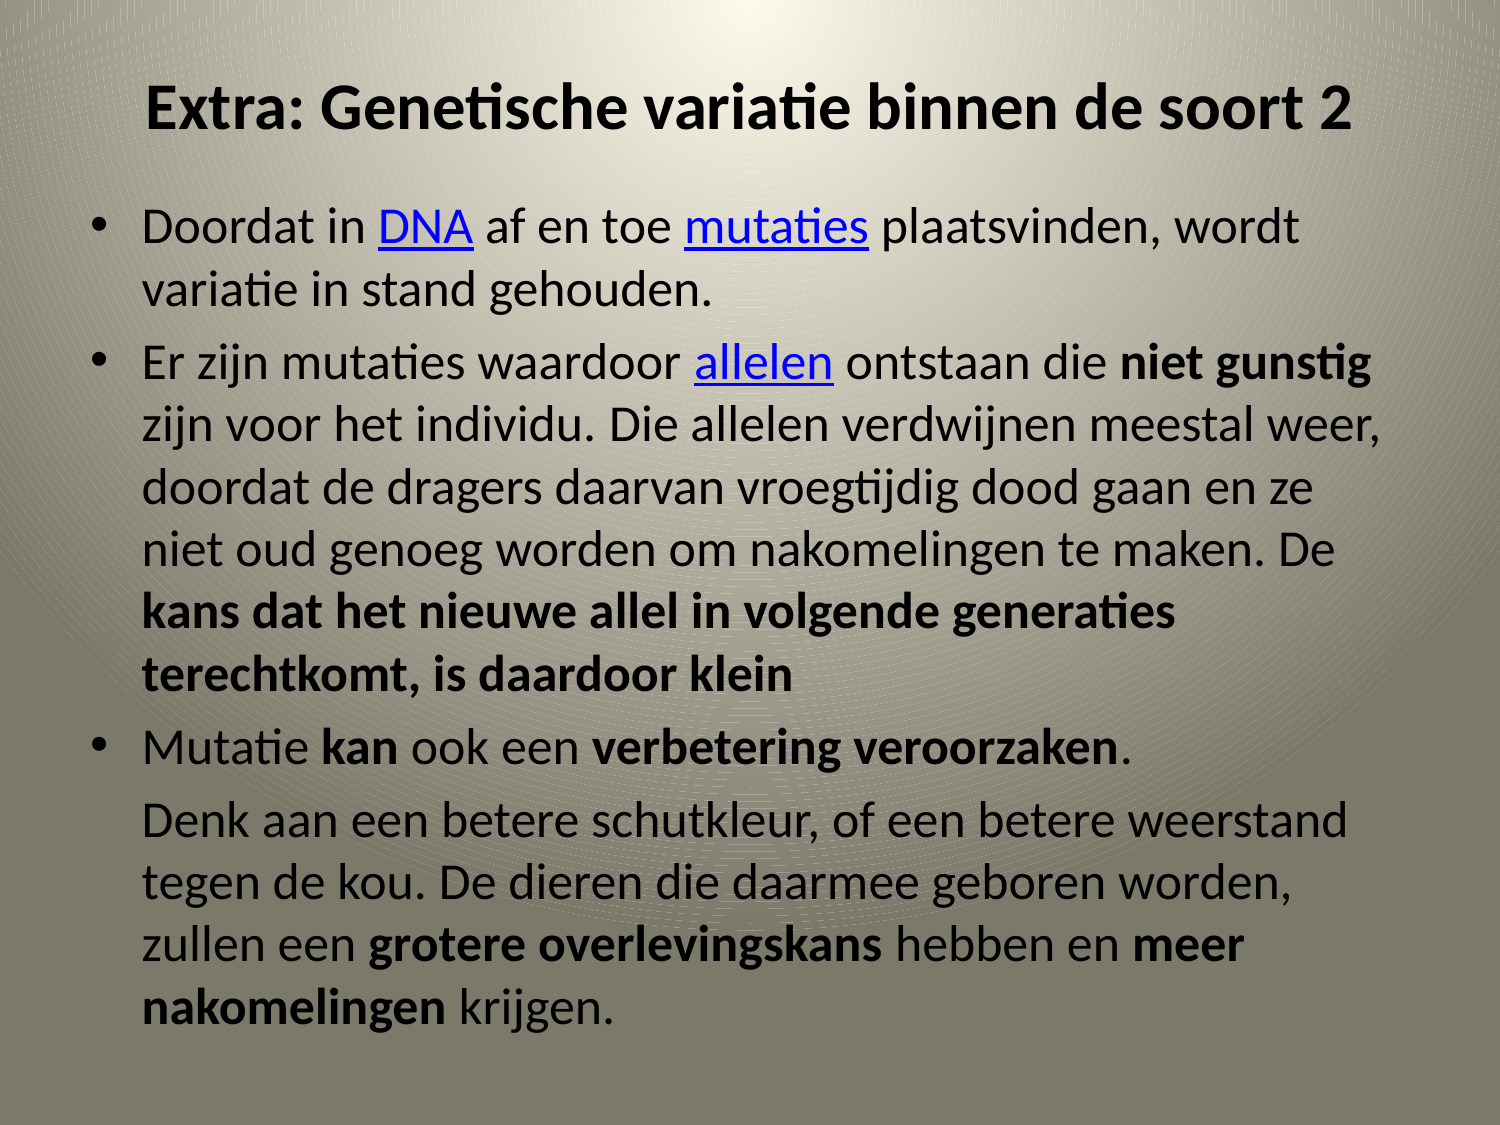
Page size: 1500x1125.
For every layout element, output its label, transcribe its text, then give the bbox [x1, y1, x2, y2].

list Doordat in DNA af en toe mutaties plaatsvinden, wordt variatie in stand gehouden. Er zijn mutaties waardoor allelen ontstaan die niet gunstig zijn voor het individu. Die allelen verdwijnen meestal weer, doordat de dragers daarvan vroegtijdig dood gaan en ze niet oud genoeg worden om nakomelingen te maken. De kans dat het nieuwe allel in volgende generaties terechtkomt, is daardoor klein Mutatie kan ook een verbetering veroorzaken. Denk aan een betere schutkleur, of een betere weerstand tegen de kou. De dieren die daarmee geboren worden, zullen een grotere overlevingskans hebben en meer nakomelingen krijgen. [75, 184, 1425, 1059]
title Extra: Genetische variatie binnen de soort 2 [75, 45, 1425, 161]
